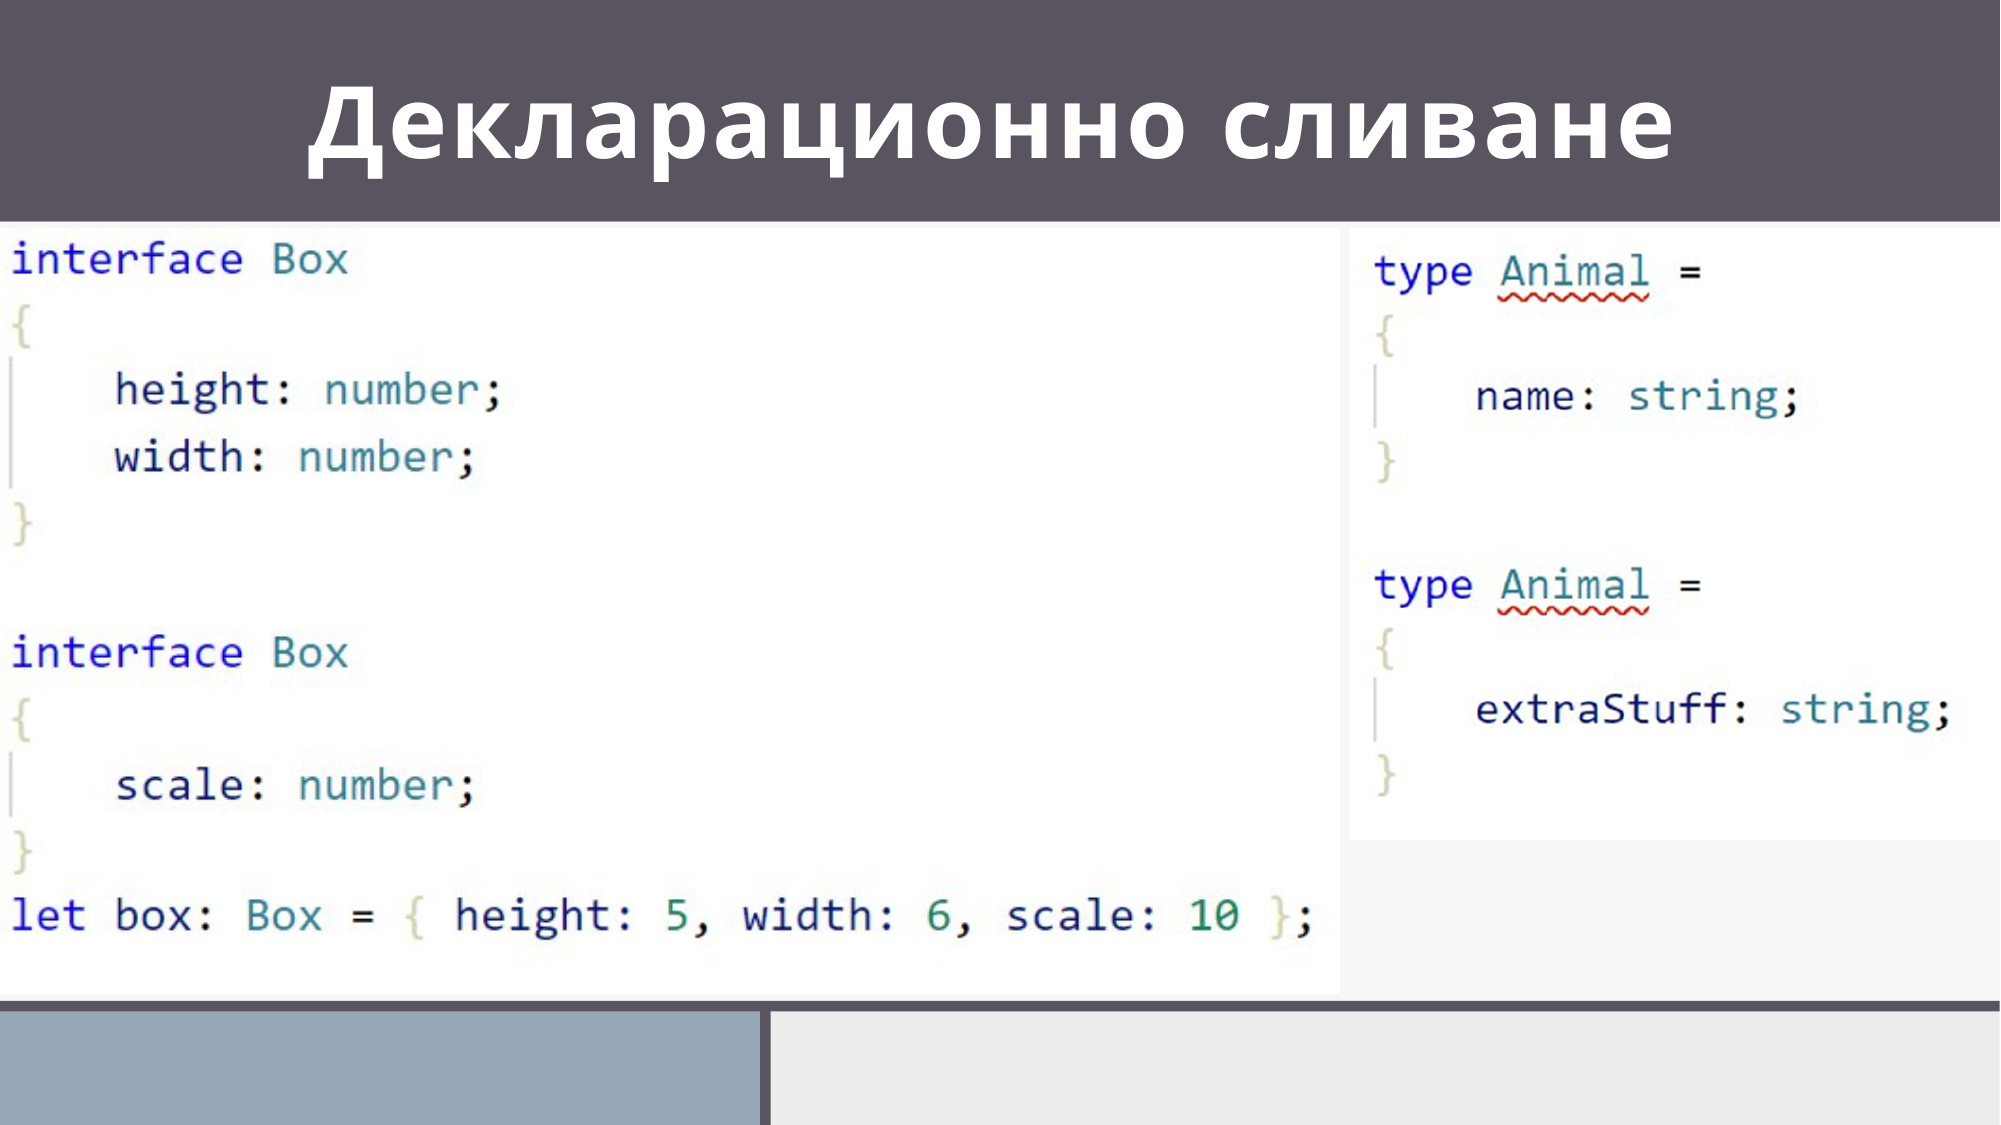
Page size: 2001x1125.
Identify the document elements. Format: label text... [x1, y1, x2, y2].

title Декларационно сливане [92, 15, 1895, 207]
picture [1349, 227, 2000, 840]
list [0, 227, 1340, 994]
